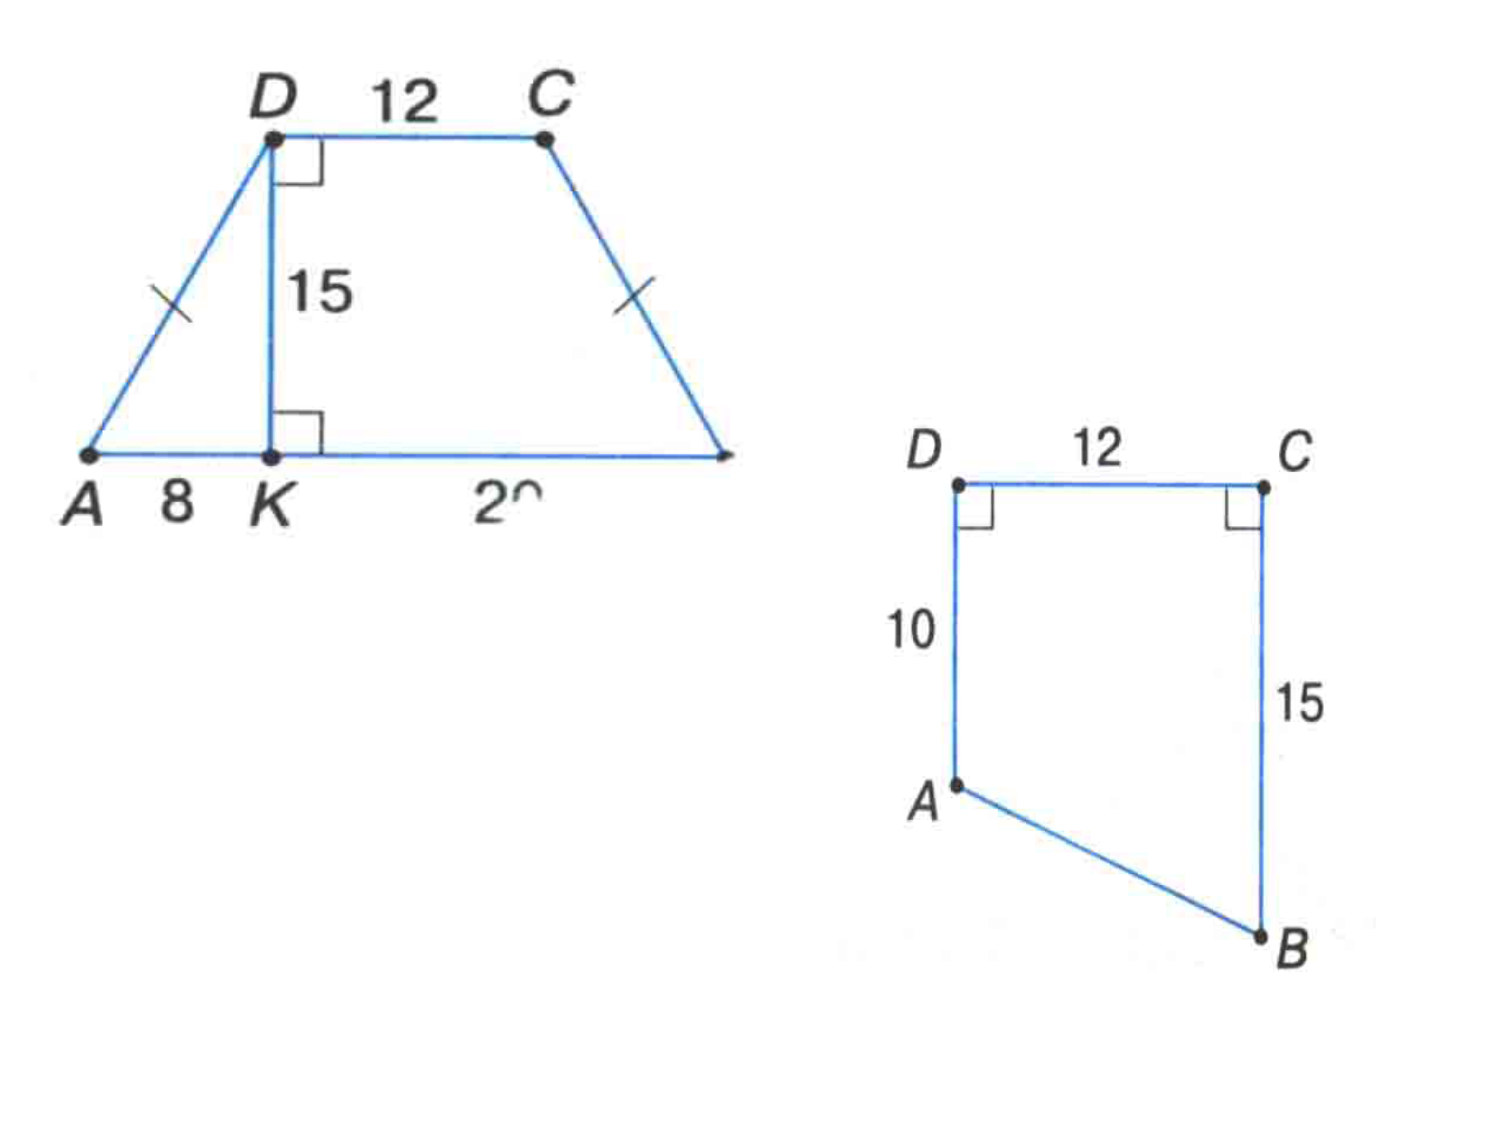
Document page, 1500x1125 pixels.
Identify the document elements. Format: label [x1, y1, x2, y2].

picture [832, 396, 1377, 977]
picture [29, 54, 787, 566]
